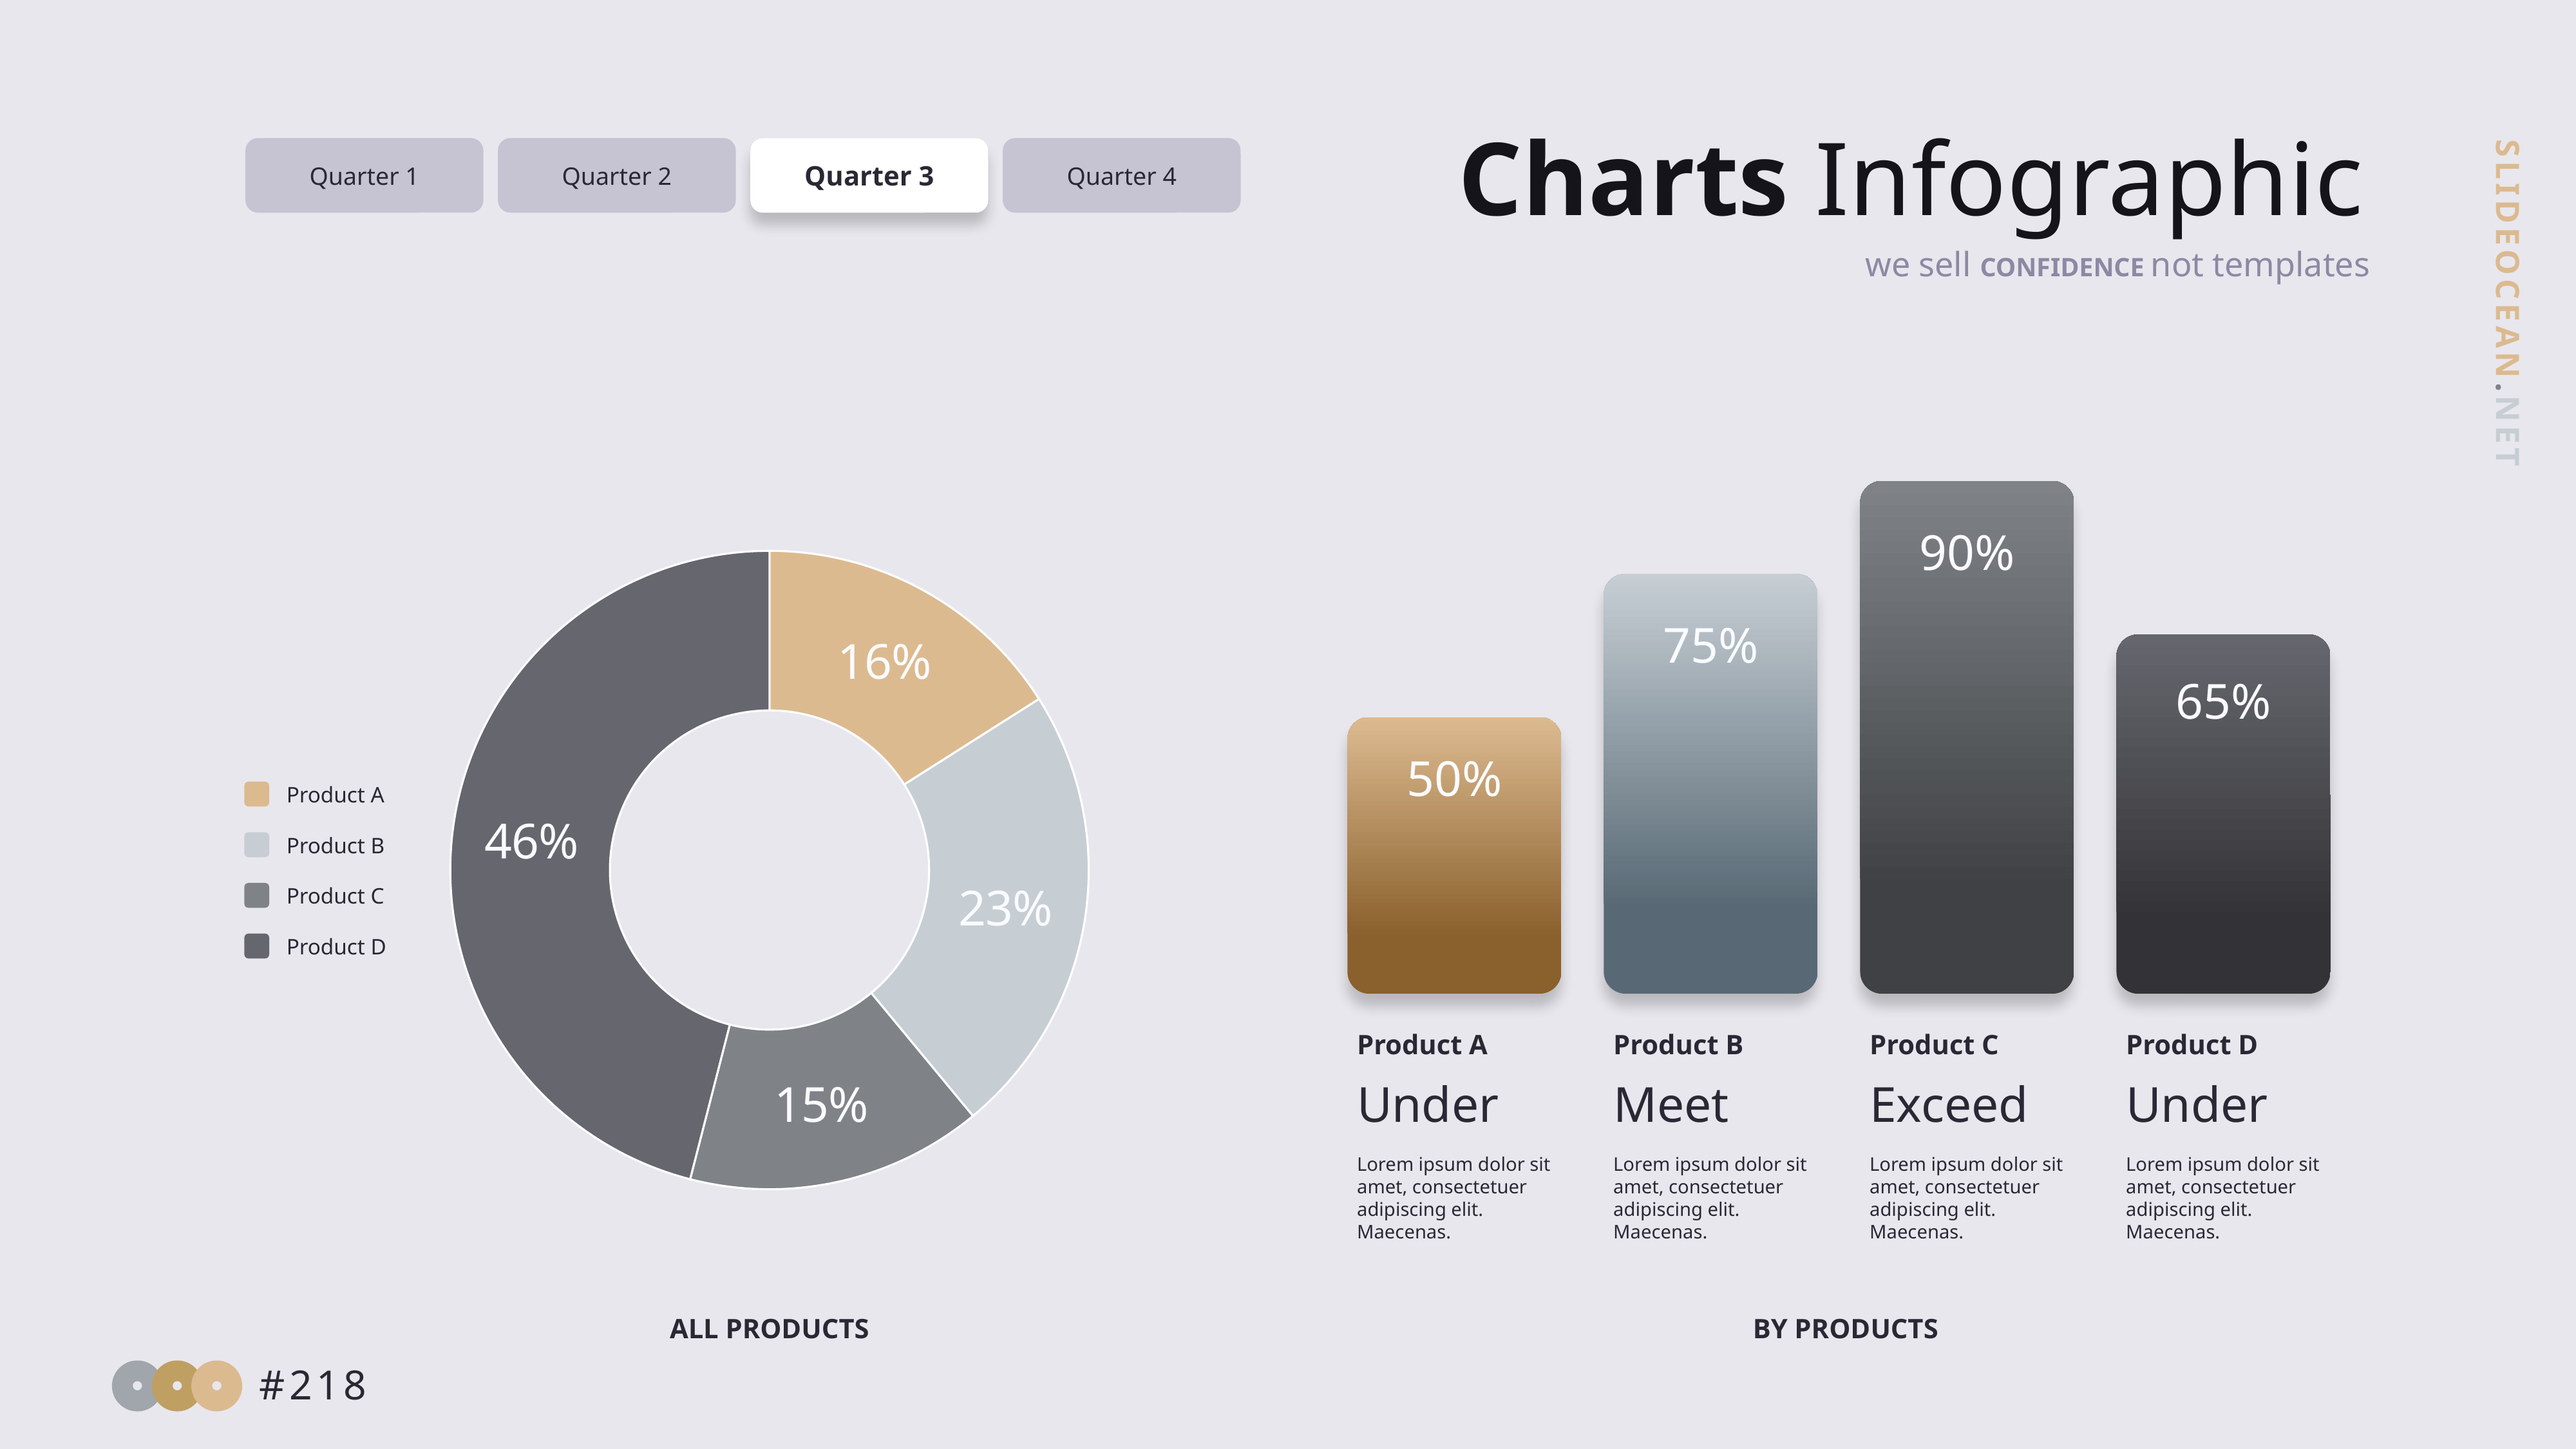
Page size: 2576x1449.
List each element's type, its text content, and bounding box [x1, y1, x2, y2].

text_box #218 [259, 1359, 402, 1408]
text_box [244, 137, 485, 214]
text_box Quarter 4 [1037, 156, 1207, 195]
text_box Quarter 3 [784, 154, 954, 196]
text_box Quarter 2 [532, 156, 702, 195]
text_box [749, 137, 990, 214]
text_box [243, 775, 450, 965]
text_box 50% [1347, 743, 1562, 811]
text_box BY PRODUCTS [1661, 1306, 2031, 1349]
text_box [1602, 573, 1819, 995]
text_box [1603, 1022, 1819, 1249]
text_box Charts Infographic [1448, 110, 2373, 241]
text_box [1346, 716, 1563, 995]
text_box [1859, 1022, 2075, 1249]
text_box 90% [1860, 517, 2074, 585]
text_box 65% [2116, 666, 2331, 734]
text_box [497, 137, 737, 214]
text_box 75% [1604, 610, 1818, 678]
text_box [1001, 137, 1242, 214]
text_box Quarter 1 [279, 156, 450, 195]
chart [417, 535, 1122, 1205]
text_box we sell CONFIDENCE not templates [1855, 238, 2380, 288]
text_box [2115, 633, 2332, 995]
text_box ALL PRODUCTS [585, 1306, 954, 1349]
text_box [2116, 1022, 2331, 1249]
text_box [1347, 1022, 1562, 1249]
text_box [1859, 480, 2076, 995]
